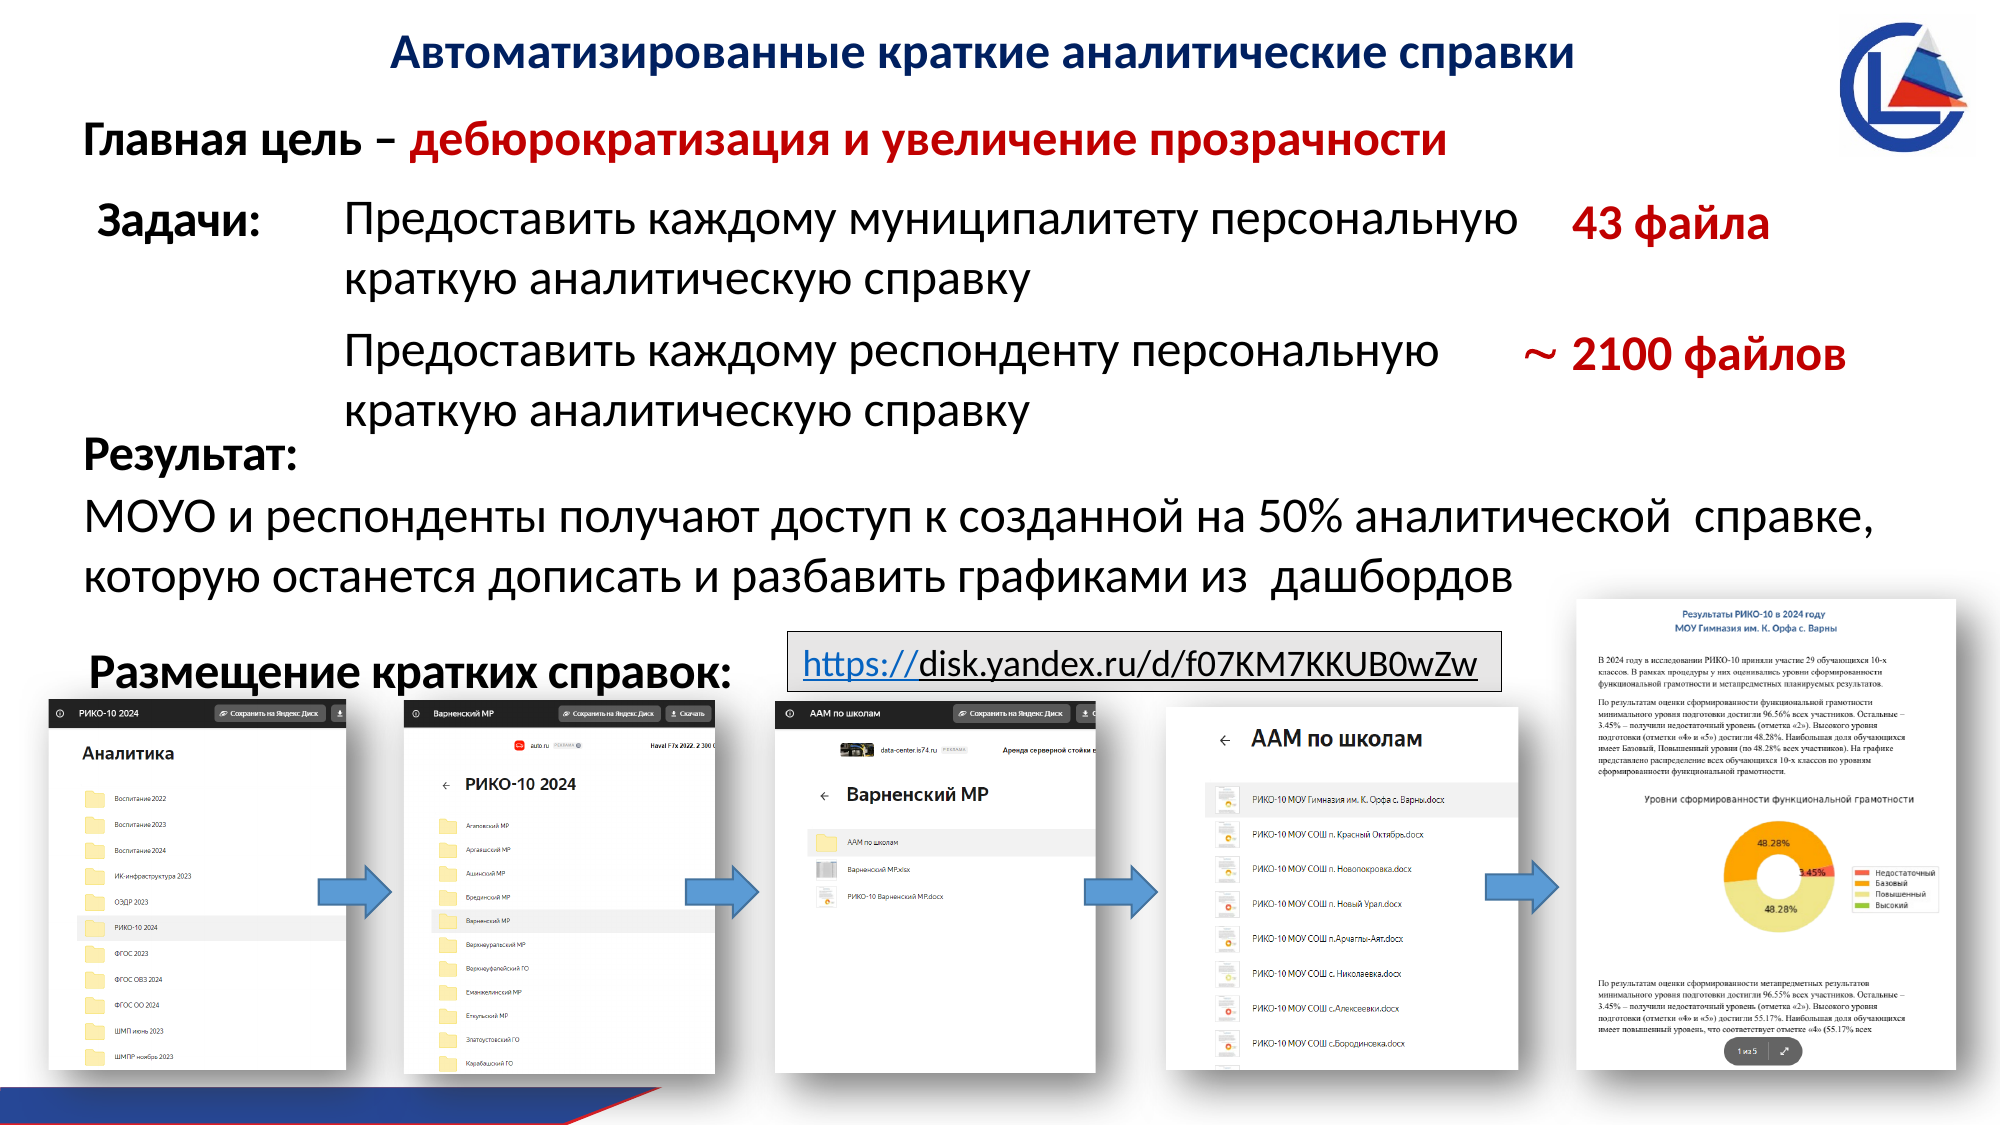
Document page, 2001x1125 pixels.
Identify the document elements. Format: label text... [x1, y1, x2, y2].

text_box Задачи: [82, 178, 277, 254]
text_box [347, 864, 393, 920]
text_box Размещение кратких справок: [73, 631, 769, 707]
text_box Главная цель – дебюрократизация и увеличение прозрачности [81, 103, 1519, 166]
text_box Предоставить каждому муниципалитету персональную краткую аналитическую справку [341, 182, 1601, 305]
text_box 43 файла [1570, 187, 1774, 250]
picture [1839, 14, 1976, 157]
picture [1576, 599, 1957, 1070]
picture [403, 700, 716, 1074]
picture [774, 701, 1096, 1073]
text_box Результат: МОУО и респонденты получают доступ к созданной на 50% аналитической справке, которую останется дописать и разбавить графиками из дашбордов [81, 417, 1972, 603]
text_box [1519, 859, 1560, 915]
text_box https://disk.yandex.ru/d/f07KM7KKUB0wZw [787, 631, 1502, 692]
text_box [1096, 864, 1159, 920]
picture [48, 699, 347, 1070]
title Автоматизированные краткие аналитические справки [126, 0, 1767, 154]
text_box [716, 864, 760, 920]
text_box Предоставить каждому респонденту персональную краткую аналитическую справку [341, 314, 1522, 417]
picture [1166, 707, 1519, 1070]
text_box  2100 файлов [1518, 318, 1891, 381]
